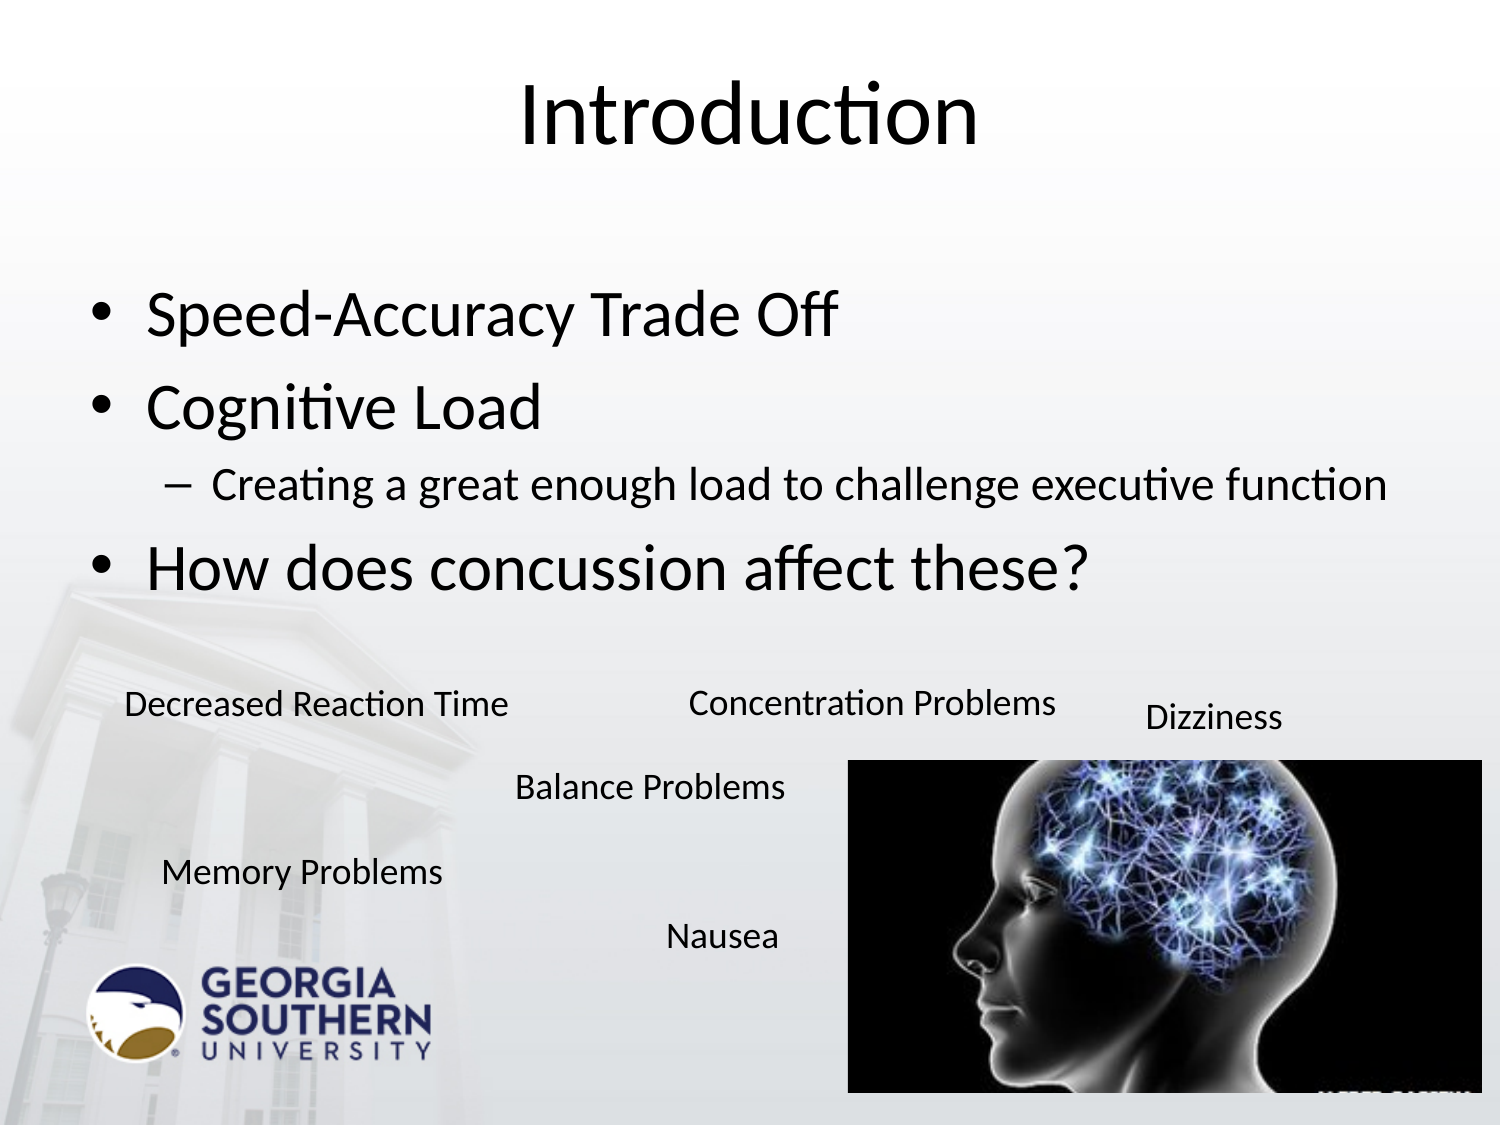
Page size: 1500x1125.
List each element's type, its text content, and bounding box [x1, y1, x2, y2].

text_box Nausea [651, 903, 795, 964]
title Introduction [75, 45, 1425, 233]
text_box Dizziness [1130, 684, 1299, 744]
text_box Decreased Reaction Time [109, 671, 525, 731]
text_box Concentration Problems [674, 670, 1072, 731]
picture [0, 0, 1500, 1125]
list Speed-Accuracy Trade Off Cognitive Load Creating a great enough load to challenge executive function How does concussion affect these? [75, 262, 1425, 1005]
text_box Memory Problems [146, 839, 459, 900]
text_box Balance Problems [500, 754, 802, 815]
